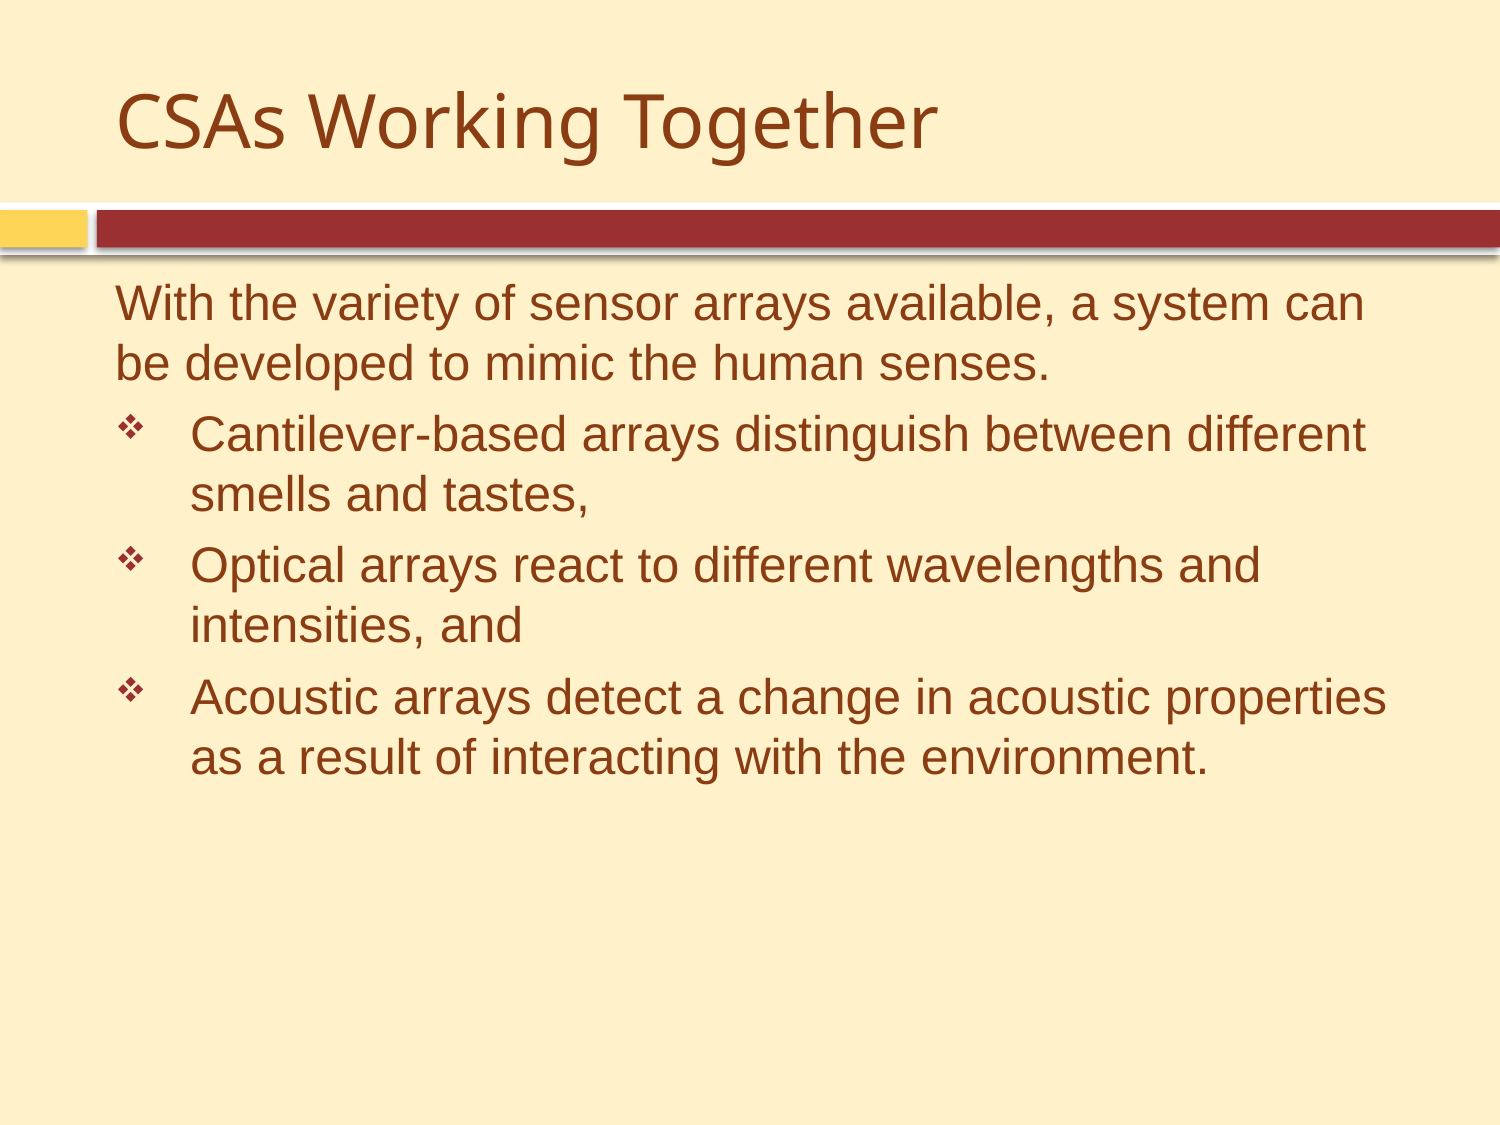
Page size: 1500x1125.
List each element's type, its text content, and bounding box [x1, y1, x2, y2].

title CSAs Working Together [100, 37, 1438, 200]
list With the variety of sensor arrays available, a system can be developed to mimic the human senses. Cantilever-based arrays distinguish between different smells and tastes, Optical arrays react to different wavelengths and intensities, and Acoustic arrays detect a change in acoustic properties as a result of interacting with the environment. [100, 262, 1438, 1000]
